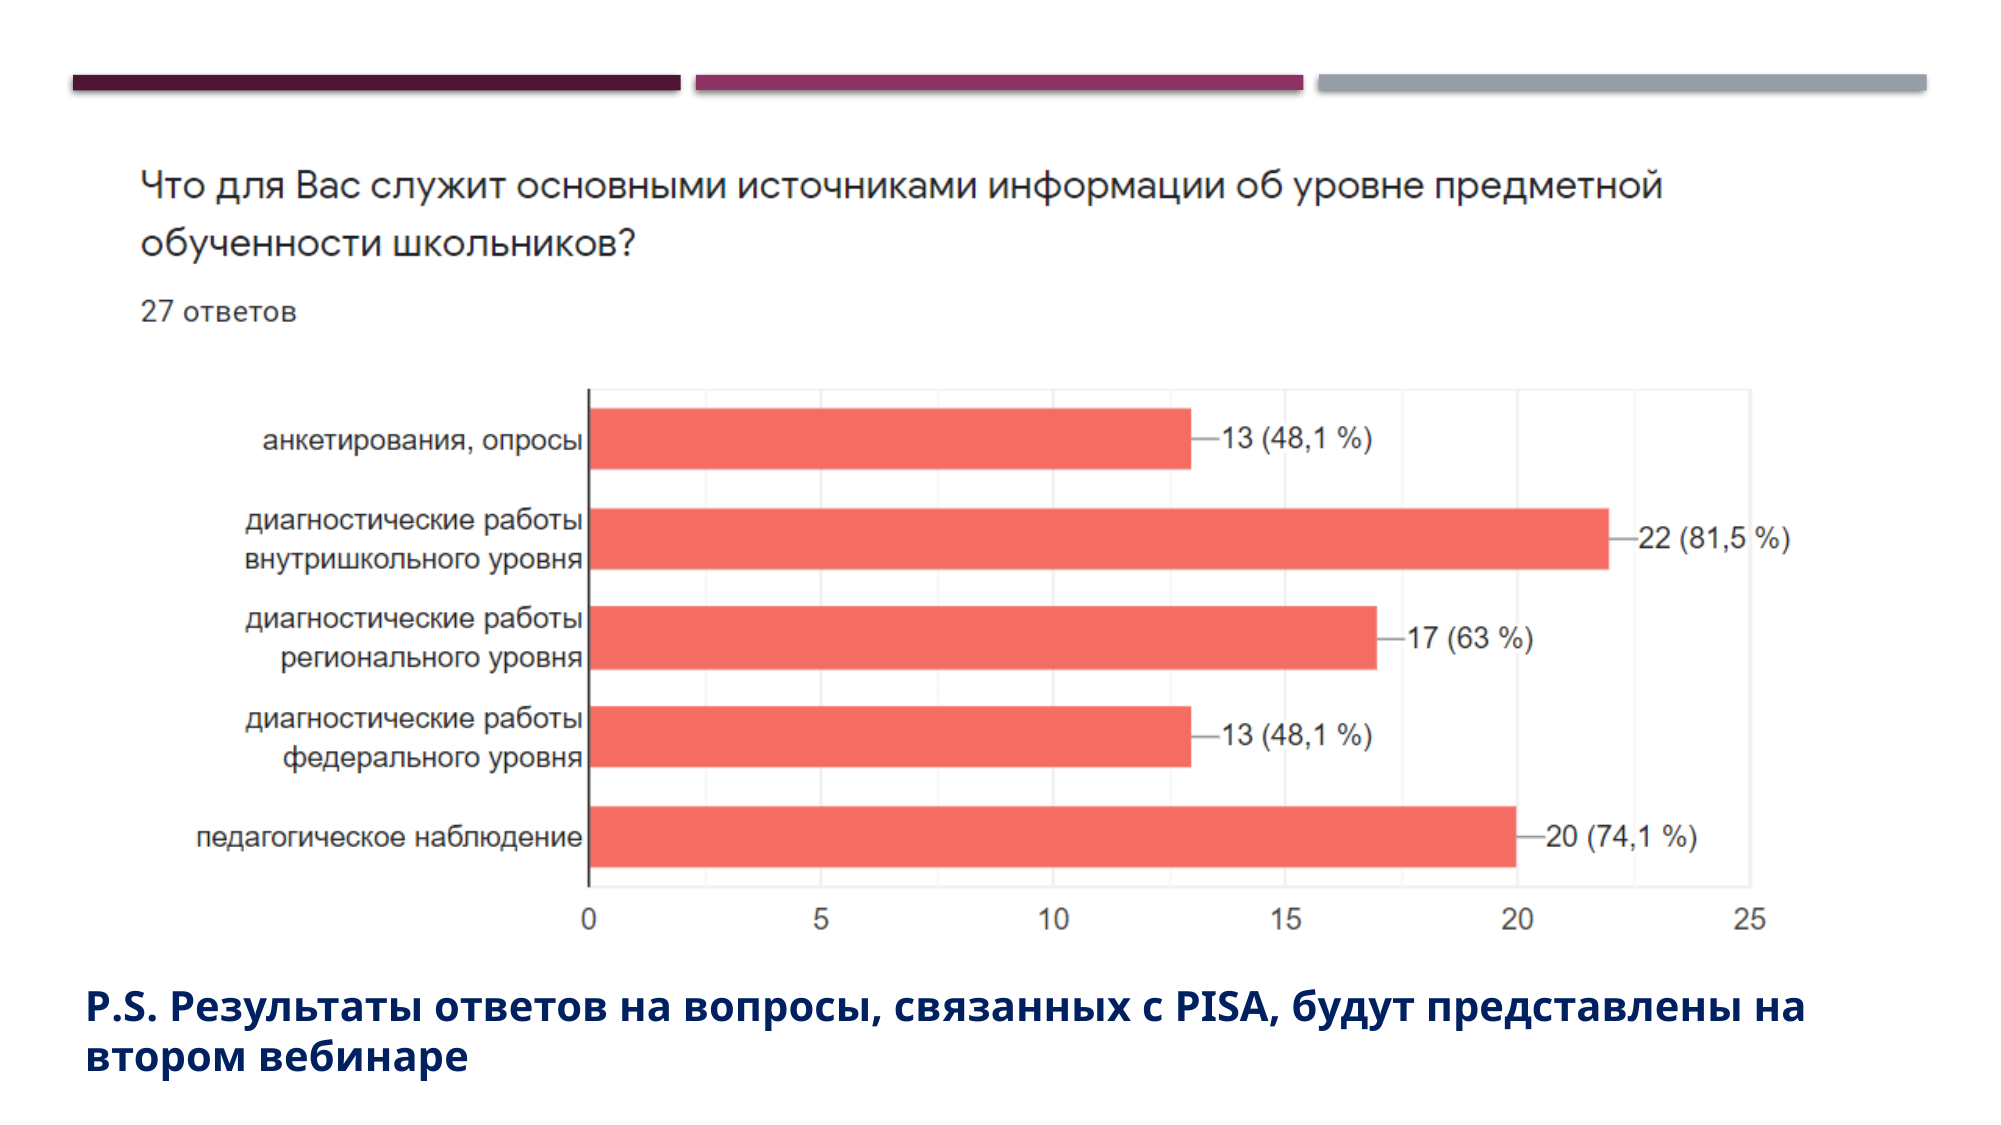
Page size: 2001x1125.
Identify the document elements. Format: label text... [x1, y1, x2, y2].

text_box P.S. Результаты ответов на вопросы, связанных с PISA, будут представлены на втором вебинаре [70, 971, 1917, 1087]
picture [121, 149, 1809, 973]
